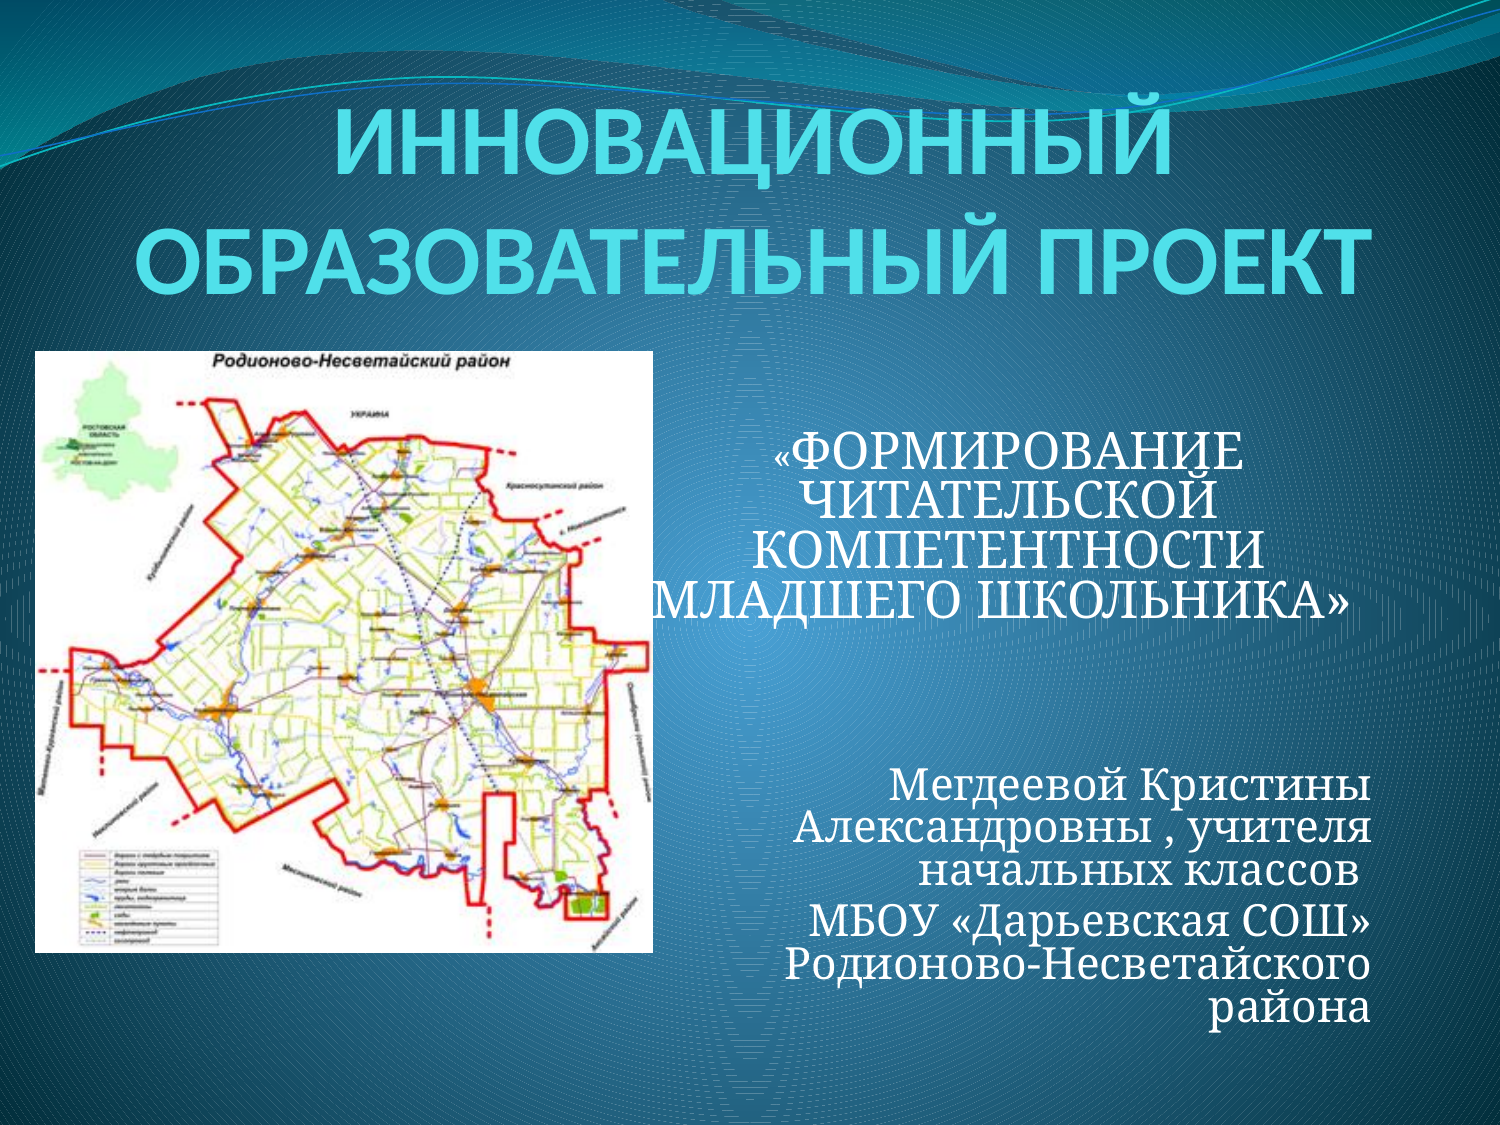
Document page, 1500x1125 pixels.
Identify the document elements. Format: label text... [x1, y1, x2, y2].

subtitle «ФОРМИРОВАНИЕ ЧИТАТЕЛЬСКОЙ КОМПЕТЕНТНОСТИ МЛАДШЕГО ШКОЛЬНИКА» Мегдеевой Кристины Александровны , учителя начальных классов МБОУ «Дарьевская СОШ» Родионово-Несветайского района [644, 421, 1377, 1044]
title ИННОВАЦИОННЫЙ ОБРАЗОВАТЕЛЬНЫЙ ПРОЕКТ [64, 30, 1448, 315]
picture [34, 351, 653, 954]
